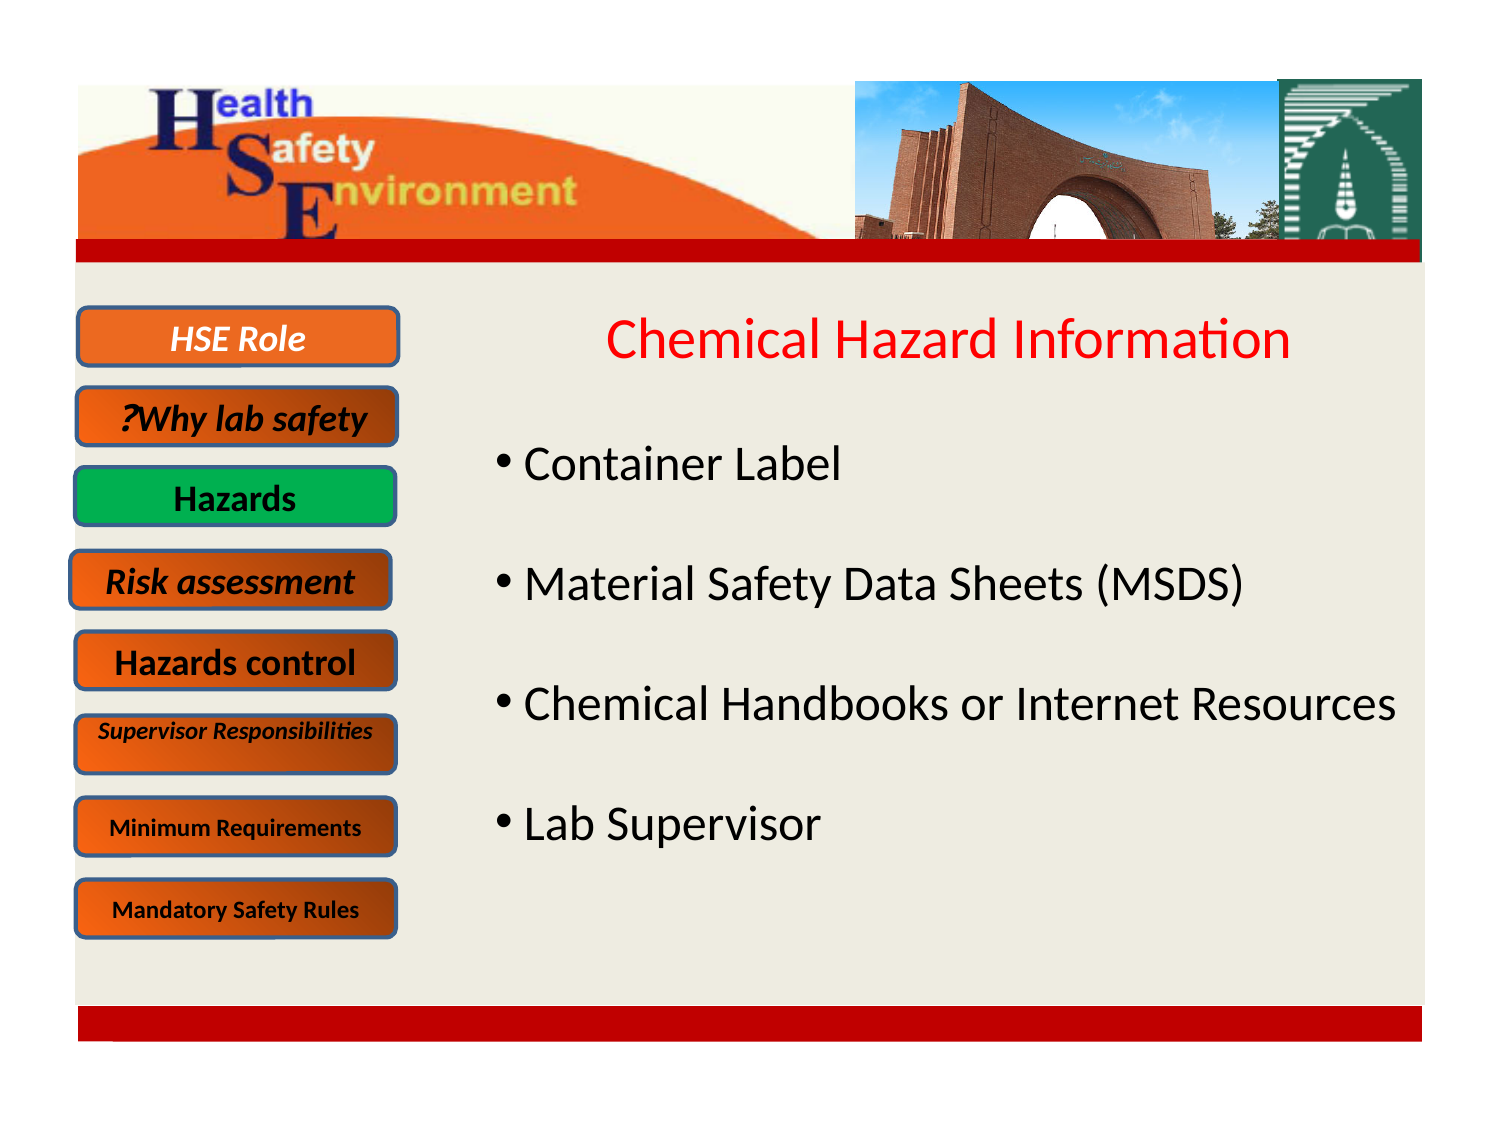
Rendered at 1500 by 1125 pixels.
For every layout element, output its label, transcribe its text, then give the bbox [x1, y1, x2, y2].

text_box Mandatory Safety Rules [73, 877, 399, 940]
text_box HSE Role [75, 305, 401, 368]
text_box Risk assessment [68, 548, 393, 611]
list [75, 262, 1425, 1005]
text_box Why lab safety? [74, 385, 400, 448]
text_box Hazards [72, 465, 398, 528]
text_box Chemical Hazard Information Container Label Material Safety Data Sheets (MSDS) Chemical Handbooks or Internet Resources Lab Supervisor [480, 292, 1418, 1068]
text_box Minimum Requirements [73, 795, 398, 858]
text_box Hazards control [73, 629, 398, 692]
picture [78, 79, 1422, 262]
text_box Supervisor Responsibilities [73, 713, 398, 776]
